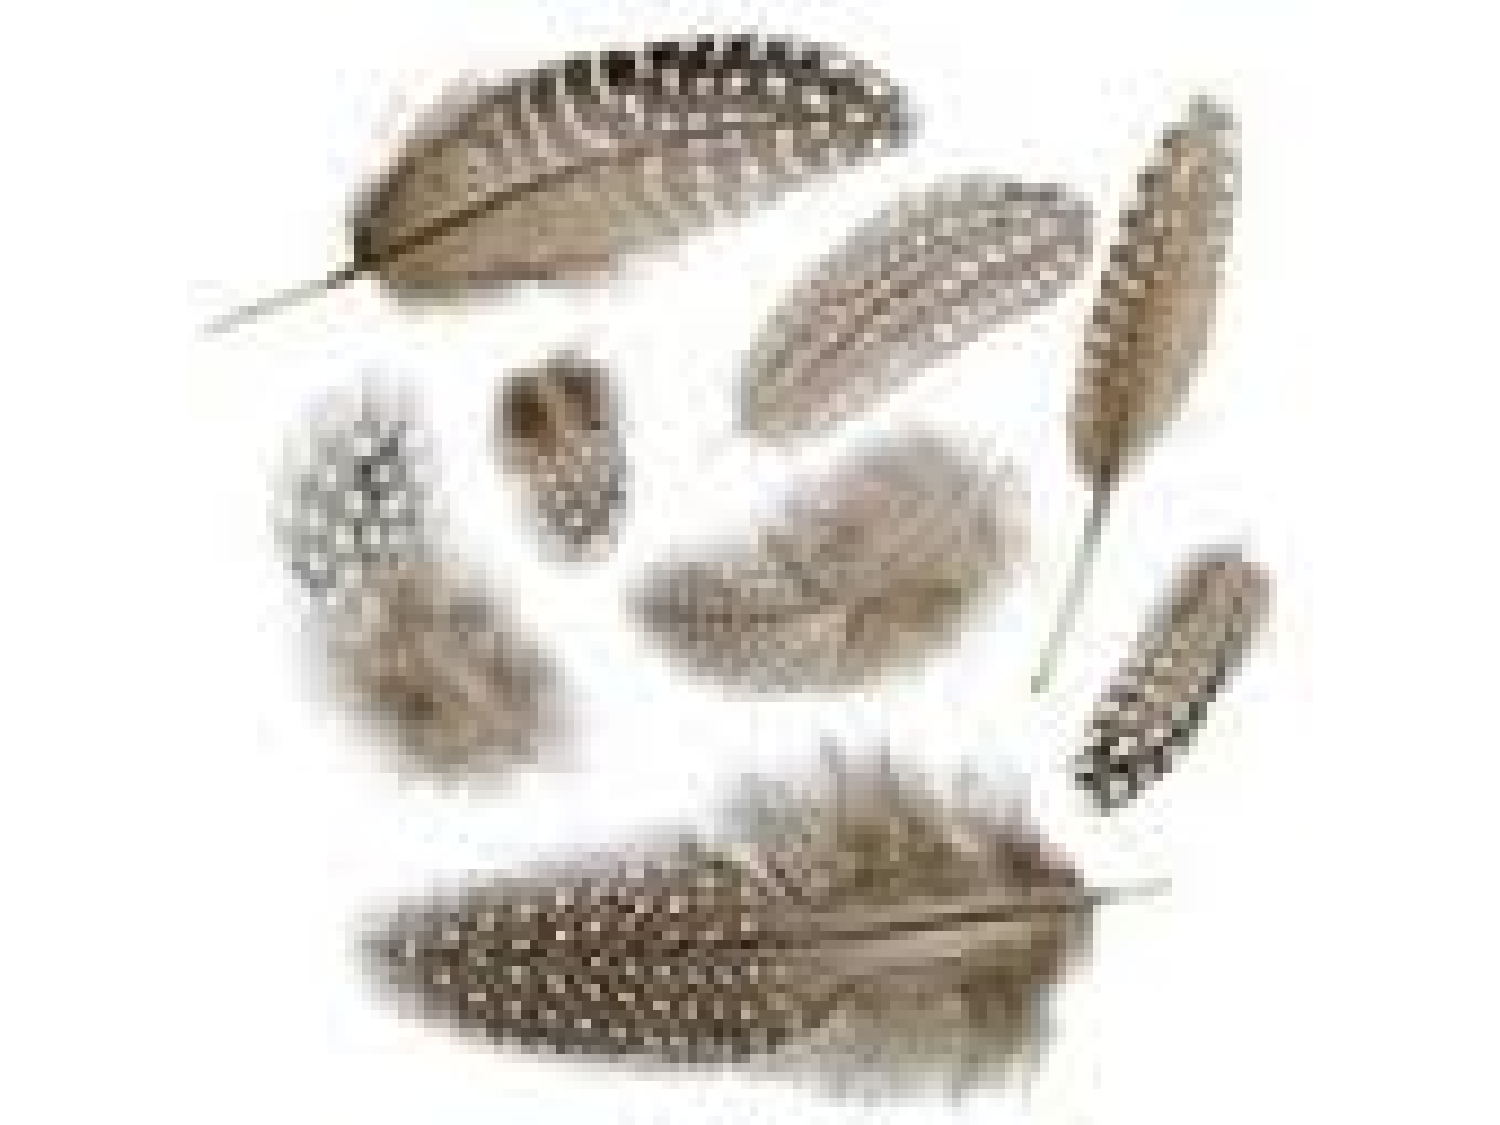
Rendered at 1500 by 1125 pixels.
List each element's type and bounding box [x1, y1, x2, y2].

picture [187, 0, 1313, 1125]
